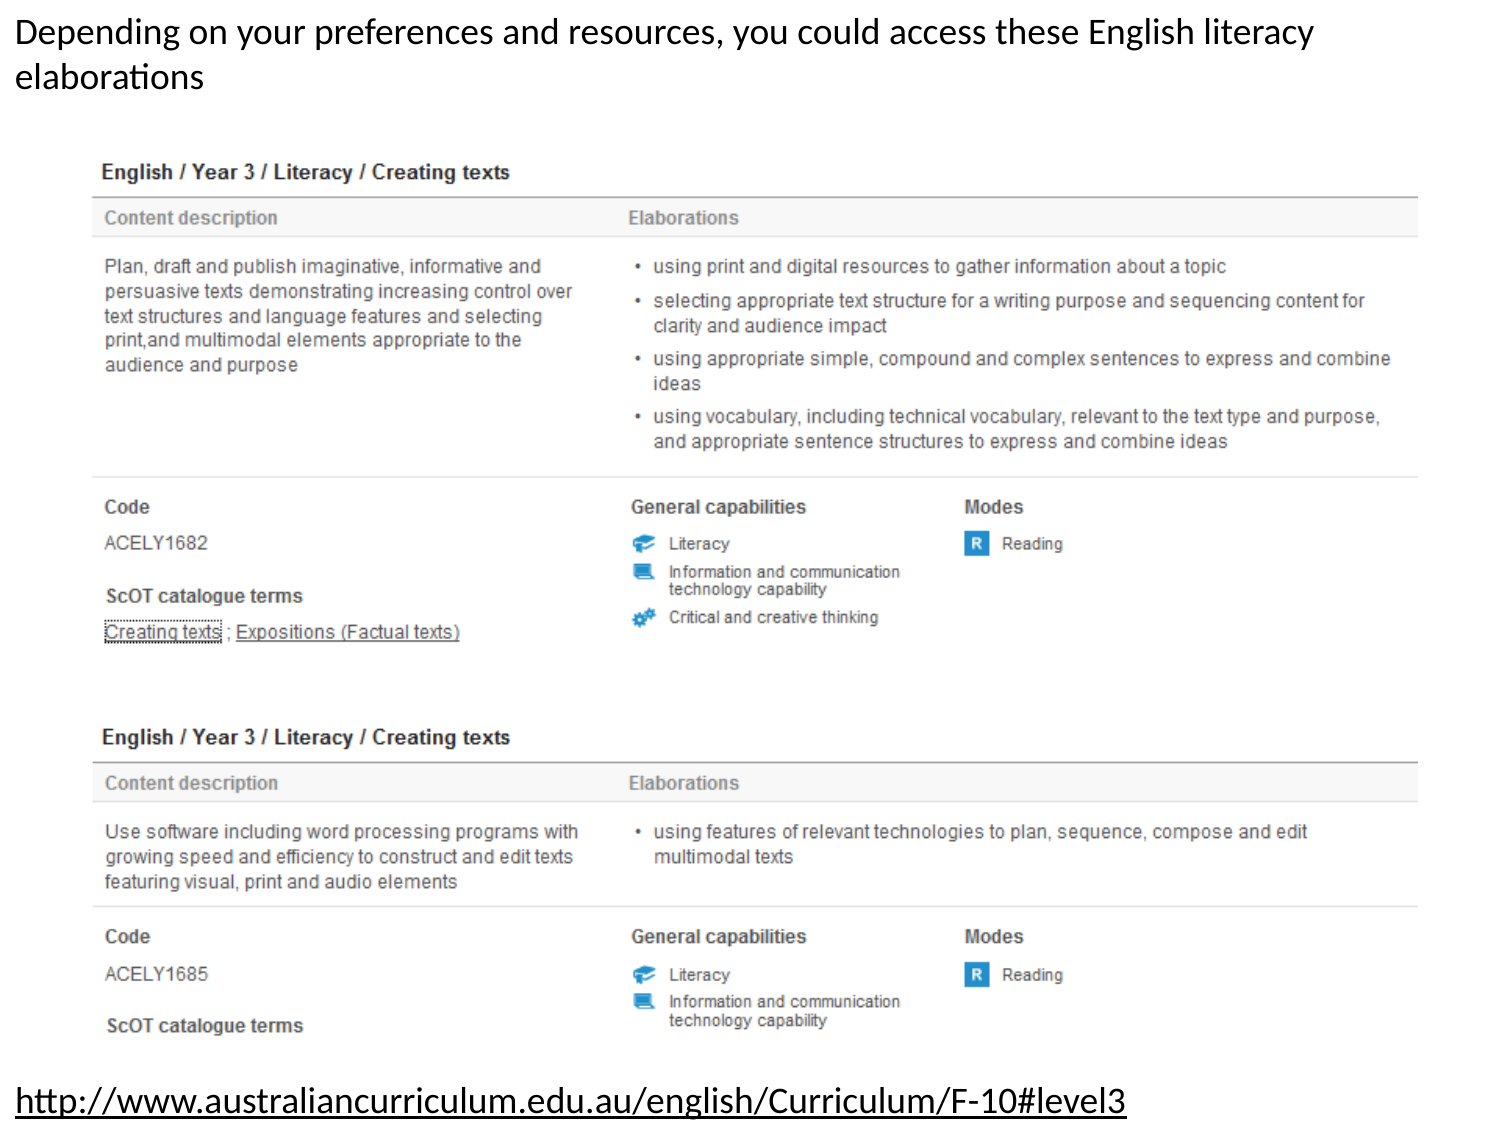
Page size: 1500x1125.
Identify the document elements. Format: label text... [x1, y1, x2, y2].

picture [81, 703, 1419, 1048]
text_box Depending on your preferences and resources, you could access these English literacy elaborations [0, 0, 1500, 105]
picture [83, 141, 1419, 646]
text_box http://www.australiancurriculum.edu.au/english/Curriculum/F-10#level3 [0, 1068, 1500, 1125]
